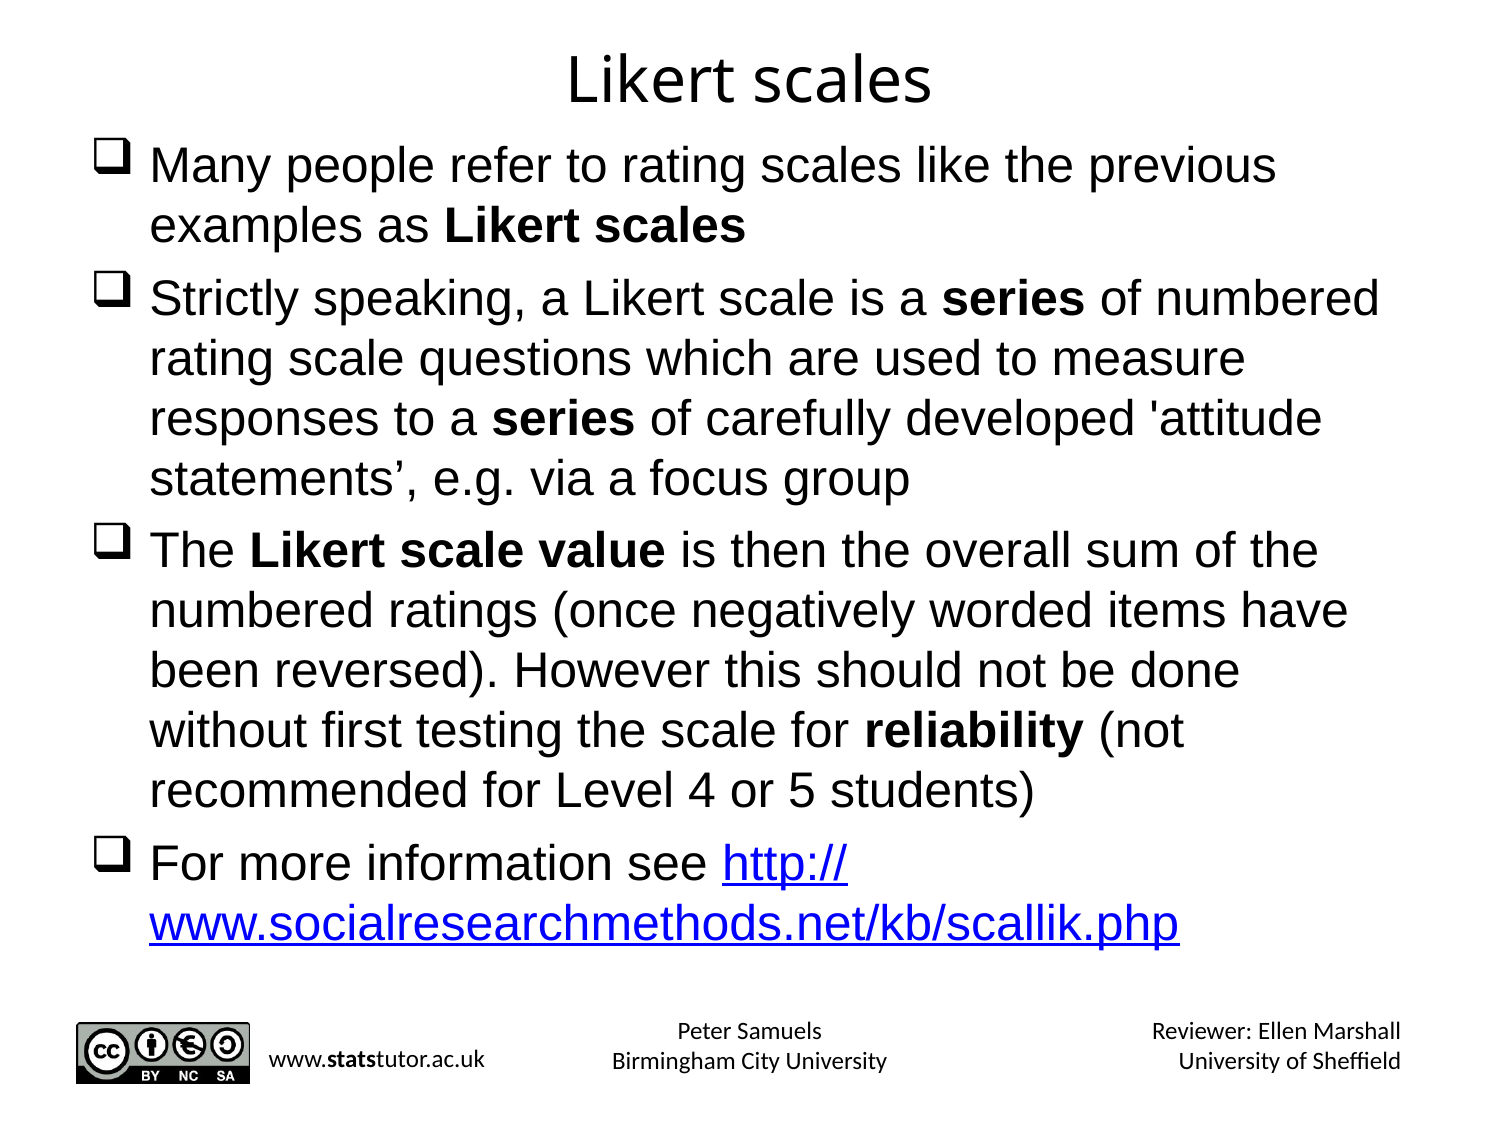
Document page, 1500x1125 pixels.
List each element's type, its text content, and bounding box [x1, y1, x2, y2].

picture [76, 1022, 251, 1084]
text_box Peter Samuels Birmingham City University [549, 1007, 951, 1083]
list Many people refer to rating scales like the previous examples as Likert scales Strictly speaking, a Likert scale is a series of numbered rating scale questions which are used to measure responses to a series of carefully developed 'attitude statements’, e.g. via a focus group The Likert scale value is then the overall sum of the numbered ratings (once negatively worded items have been reversed). However this should not be done without first testing the scale for reliability (not recommended for Level 4 or 5 students) For more information see http://www.socialresearchmethods.net/kb/scallik.php [75, 125, 1410, 965]
text_box Reviewer: Ellen Marshall University of Sheffield [1038, 1007, 1417, 1083]
text_box www.statstutor.ac.uk [254, 1035, 526, 1080]
title Likert scales [75, 30, 1425, 124]
